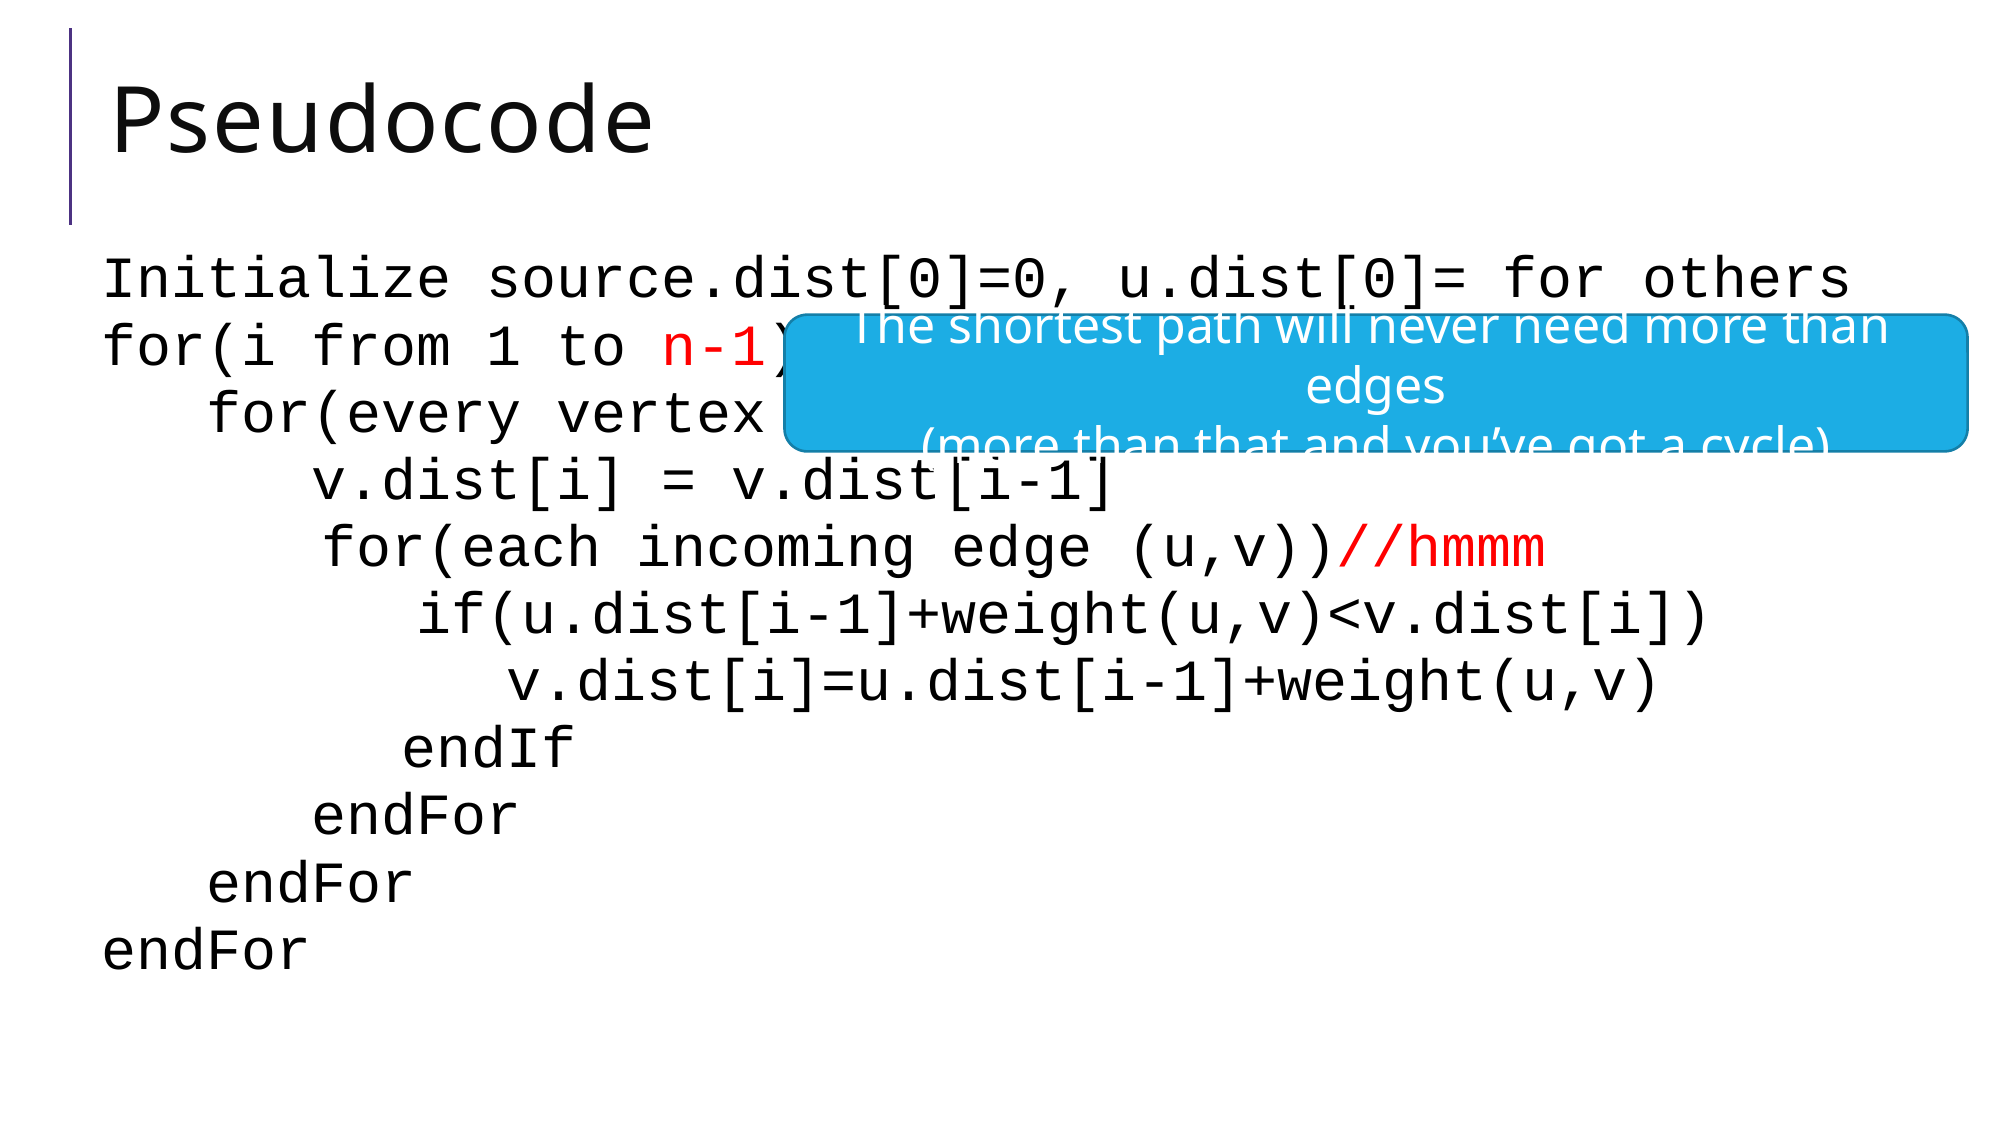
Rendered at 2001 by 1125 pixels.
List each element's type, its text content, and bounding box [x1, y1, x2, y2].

title Pseudocode [94, 43, 1930, 210]
